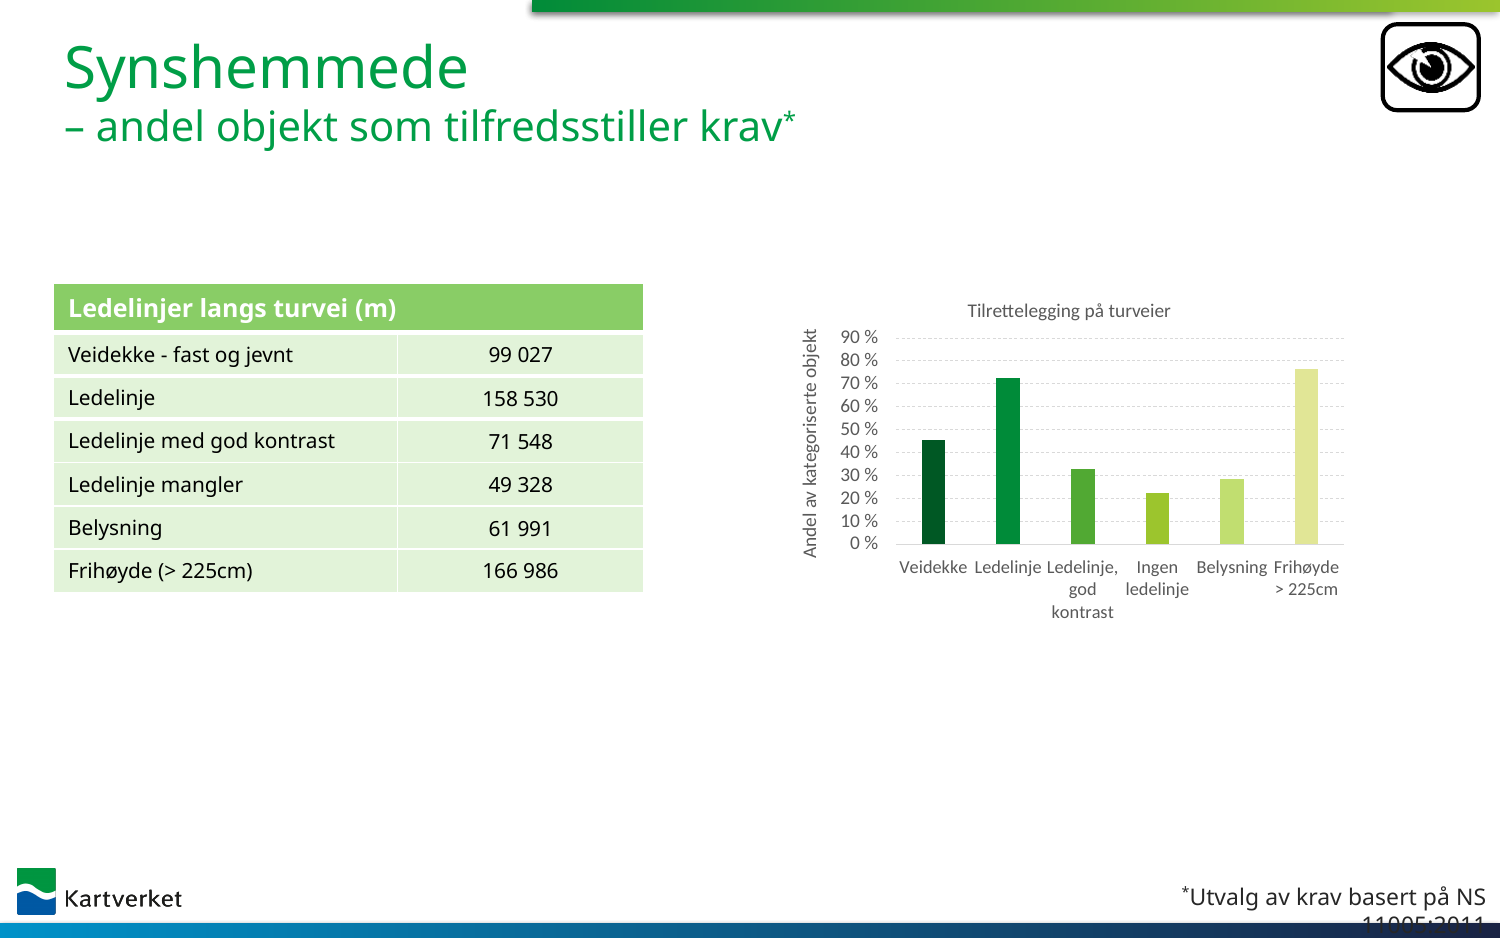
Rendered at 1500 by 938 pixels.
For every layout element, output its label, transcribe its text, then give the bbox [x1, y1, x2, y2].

text_box Synshemmede – andel objekt som tilfredsstiller krav* [49, 24, 1431, 158]
table_cell Veidekke - fast og jevnt [54, 335, 397, 374]
table_cell Ledelinje [54, 378, 397, 417]
table_cell 49 328 [398, 463, 643, 505]
table_cell 71 548 [398, 421, 643, 462]
table_cell Ledelinje med god kontrast [54, 421, 397, 462]
table_cell 61 991 [398, 507, 643, 548]
table_cell 166 986 [398, 550, 643, 592]
table_cell 158 530 [398, 378, 643, 417]
table_cell 99 027 [398, 335, 643, 374]
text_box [1382, 24, 1480, 111]
table_cell Ledelinje mangler [54, 463, 397, 505]
table_cell Frihøyde (> 225cm) [54, 550, 397, 592]
table_header Ledelinjer langs turvei (m) [54, 284, 643, 330]
table_cell Belysning [54, 507, 397, 548]
text_box *Utvalg av krav basert på NS 11005:2011 [1068, 873, 1500, 938]
picture [791, 291, 1348, 630]
